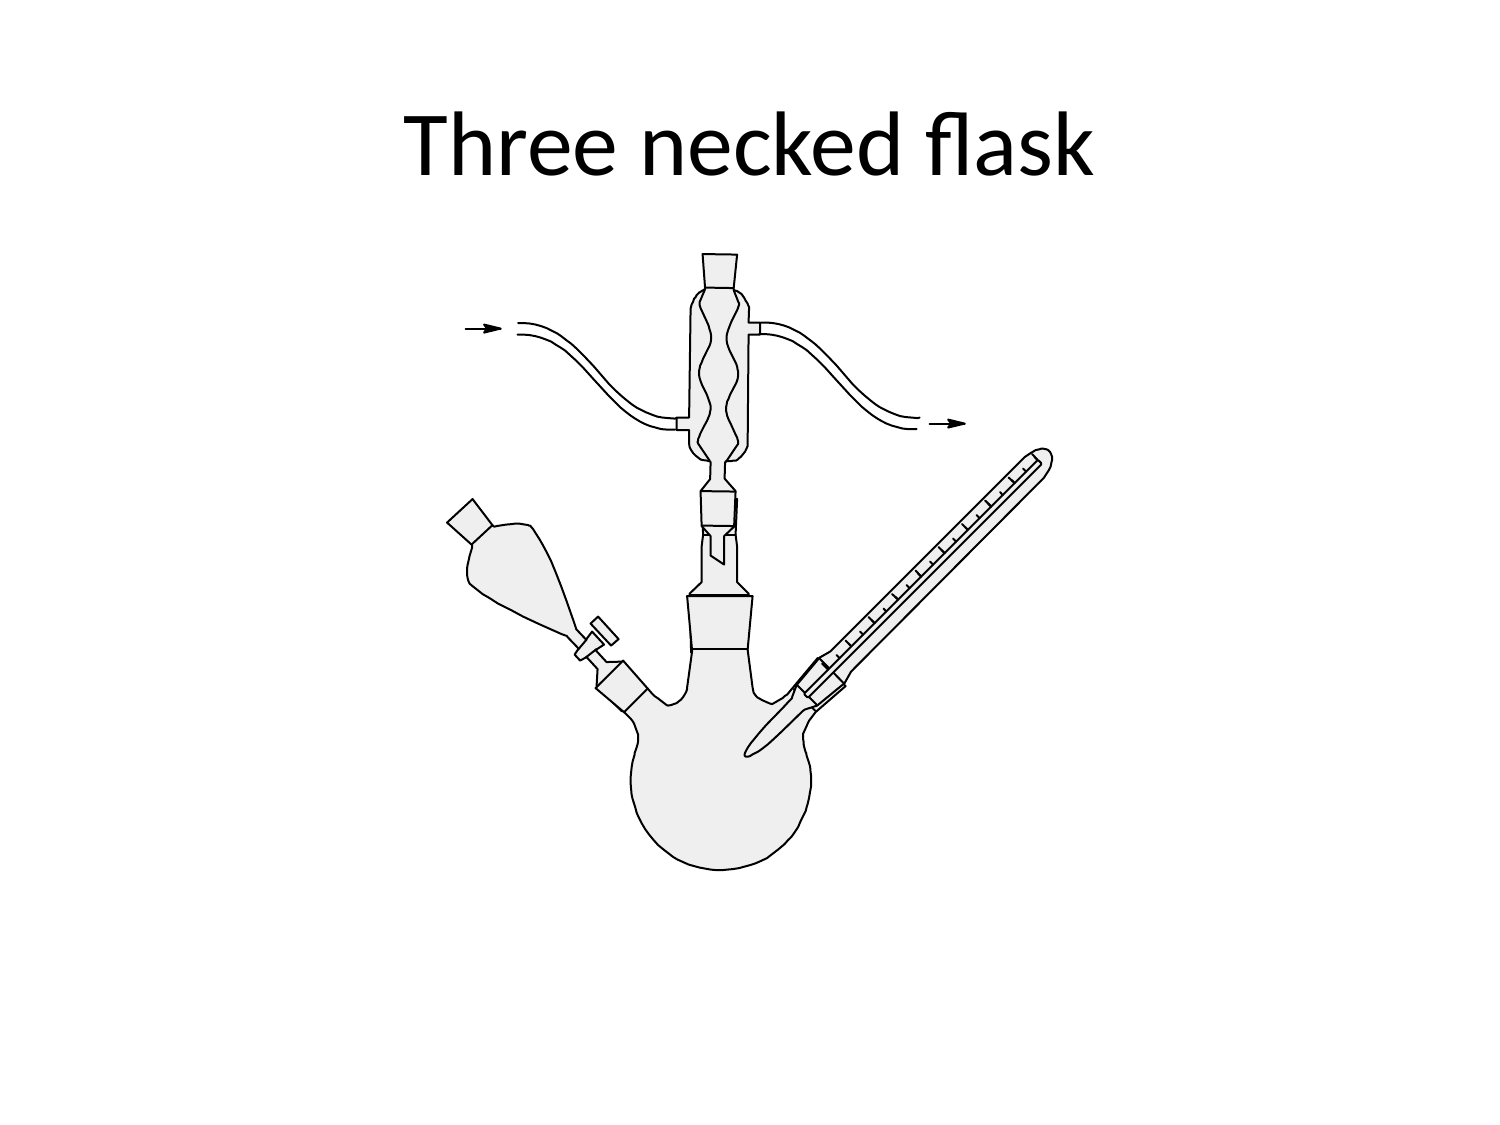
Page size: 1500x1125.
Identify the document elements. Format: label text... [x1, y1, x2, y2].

title Three necked flask [75, 45, 1425, 233]
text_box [445, 252, 1055, 873]
